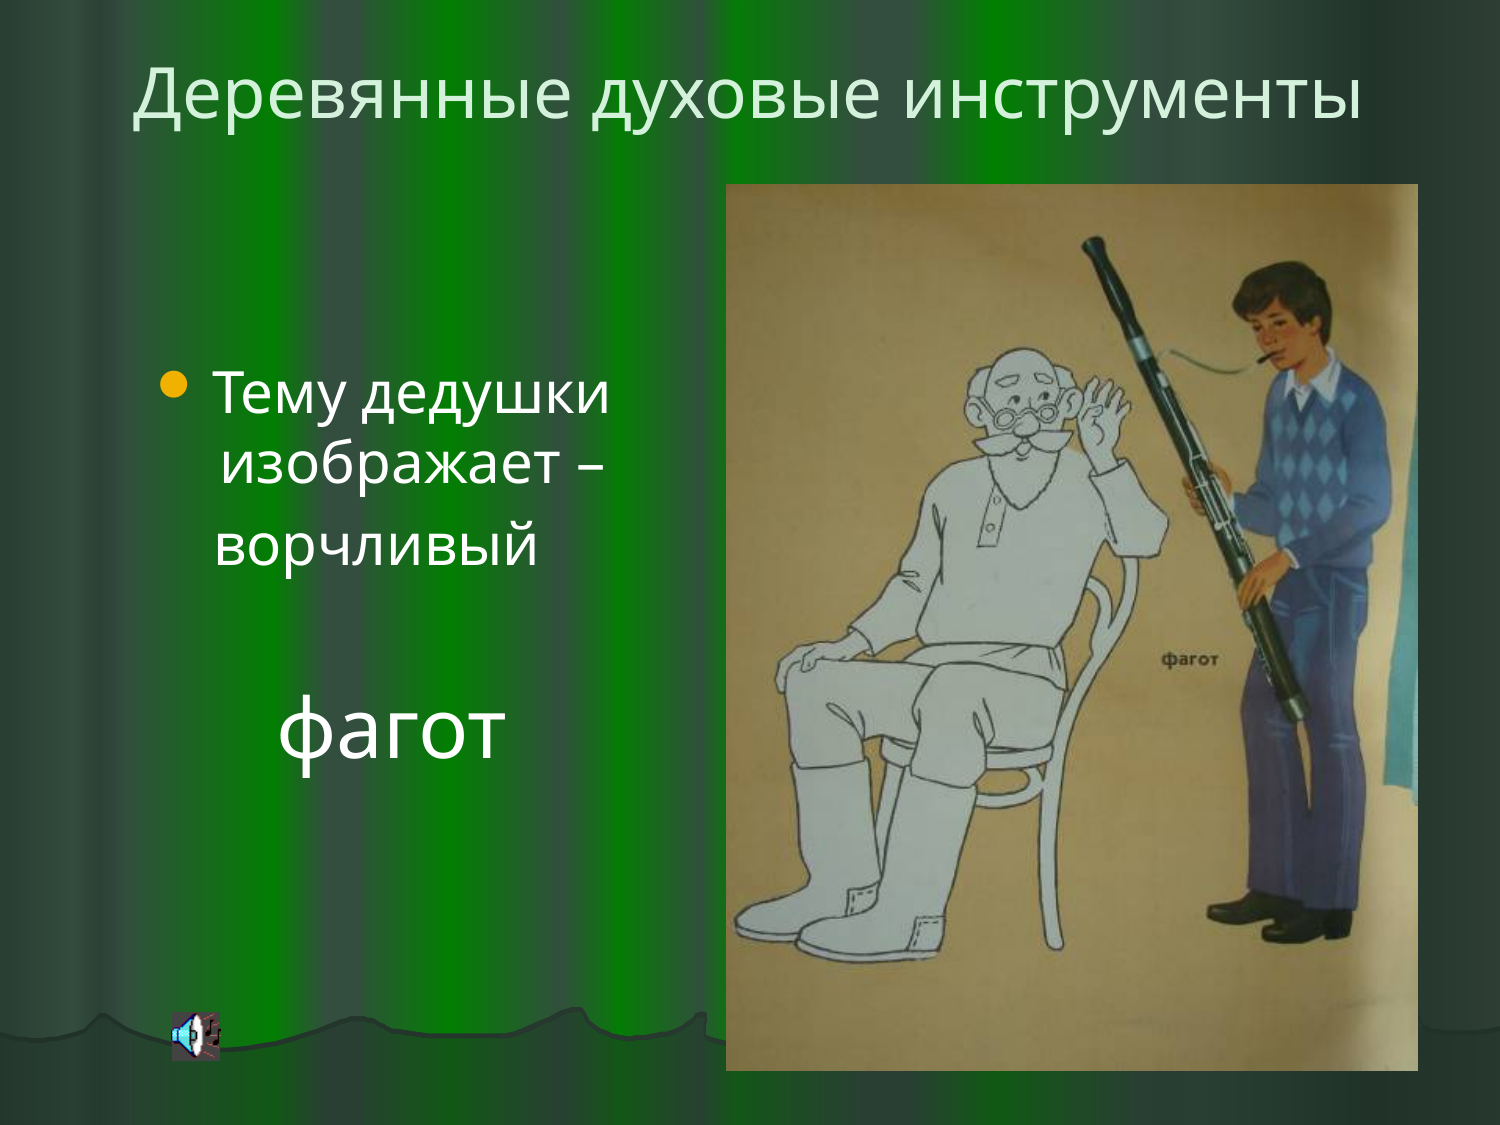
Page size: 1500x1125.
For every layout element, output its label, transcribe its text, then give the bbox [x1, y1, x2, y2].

picture [170, 1011, 222, 1062]
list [726, 184, 1418, 1071]
title Деревянные духовые инструменты [74, 30, 1426, 150]
list Тему дедушки изображает – ворчливый фагот [52, 184, 716, 1083]
